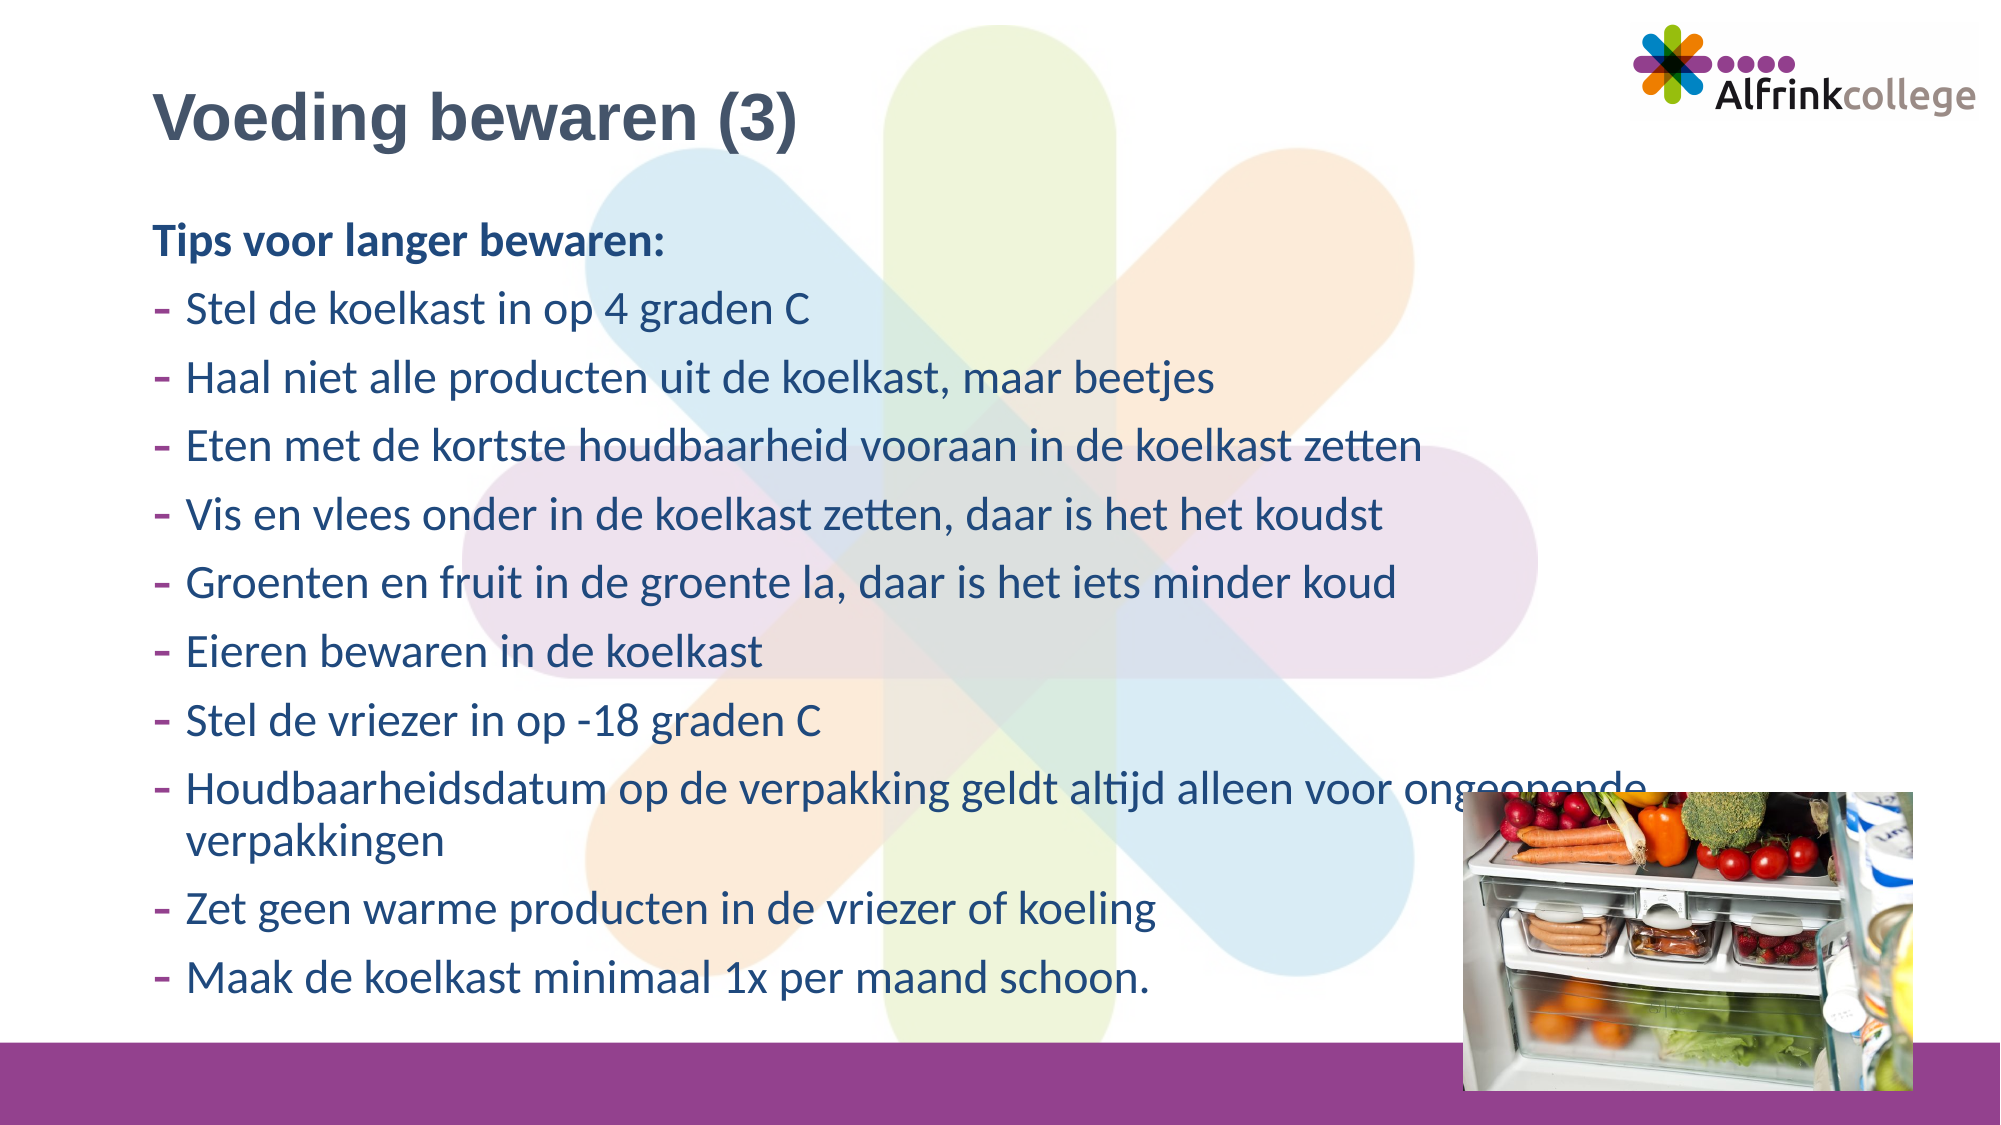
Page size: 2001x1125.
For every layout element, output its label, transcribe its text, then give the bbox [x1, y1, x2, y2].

picture [1630, 22, 1979, 121]
picture [1463, 792, 1913, 1091]
title Voeding bewaren (3) [137, 59, 1689, 179]
list Tips voor langer bewaren: Stel de koelkast in op 4 graden C Haal niet alle producten uit de koelkast, maar beetjes Eten met de kortste houdbaarheid vooraan in de koelkast zetten Vis en vlees onder in de koelkast zetten, daar is het het koudst Groenten en fruit in de groente la, daar is het iets minder koud Eieren bewaren in de koelkast Stel de vriezer in op -18 graden C Houdbaarheidsdatum op de verpakking geldt altijd alleen voor ongeopende verpakkingen Zet geen warme producten in de vriezer of koeling Maak de koelkast minimaal 1x per maand schoon. [137, 207, 1863, 1014]
